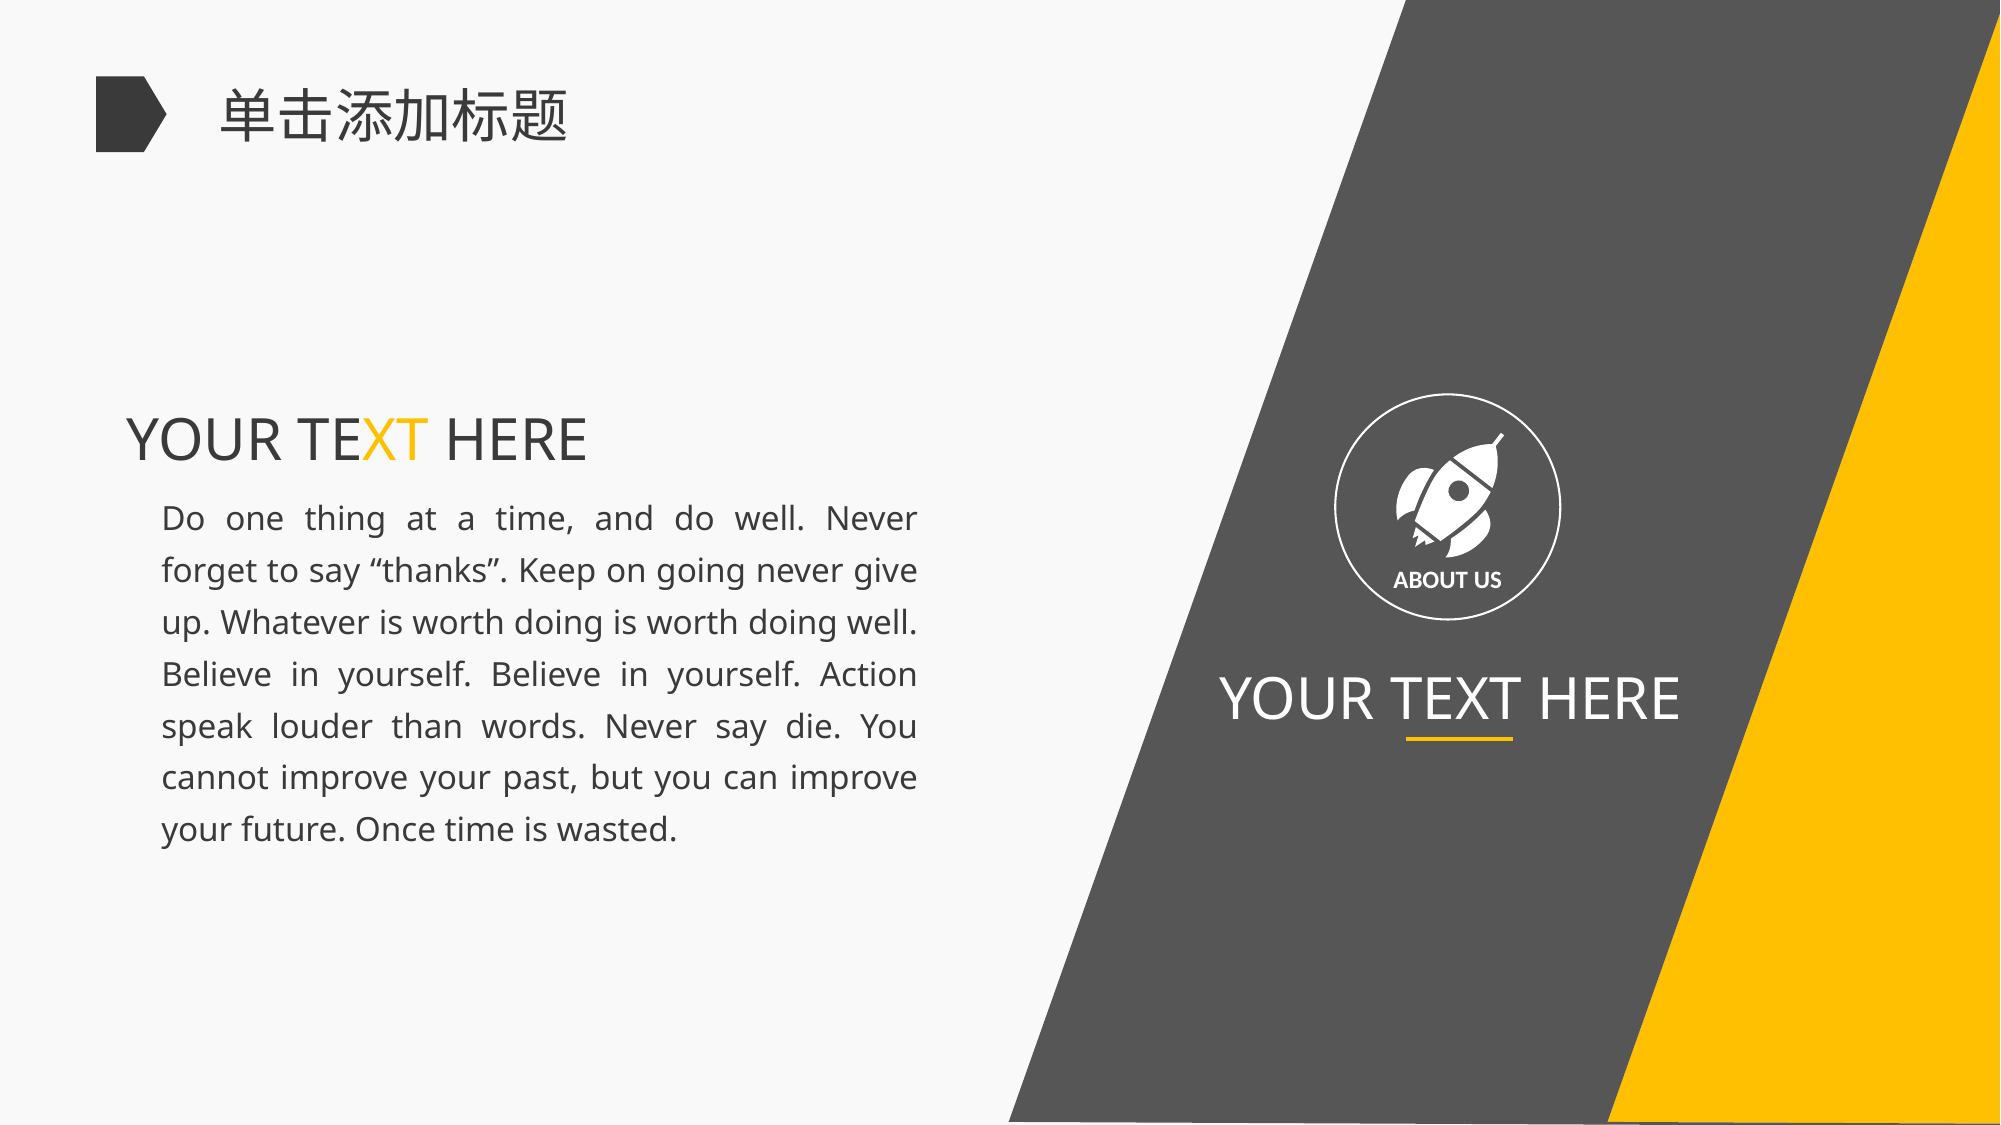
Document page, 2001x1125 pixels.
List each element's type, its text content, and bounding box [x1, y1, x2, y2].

text_box [1385, 602, 1510, 621]
text_box [1414, 460, 1491, 542]
text_box Do one thing at a time, and do well. Never forget to say “thanks”. Keep on going never give up. Whatever is worth doing is worth doing well. Believe in yourself. Believe in yourself. Action speak louder than words. Never say die. You cannot improve your past, but you can improve your future. Once time is wasted. [146, 478, 934, 856]
text_box YOUR TEXT HERE [60, 394, 656, 480]
text_box [1610, 20, 2000, 1122]
text_box [1007, 739, 2000, 1125]
text_box 单击添加标题 [95, 71, 691, 157]
text_box ABOUT US [1372, 556, 1524, 602]
text_box [1396, 467, 1434, 521]
text_box [1445, 509, 1491, 558]
text_box [1453, 432, 1505, 489]
text_box YOUR TEXT HERE [1091, 653, 1810, 739]
text_box [1173, 0, 2000, 653]
text_box [1334, 393, 1562, 592]
text_box [1412, 527, 1435, 547]
